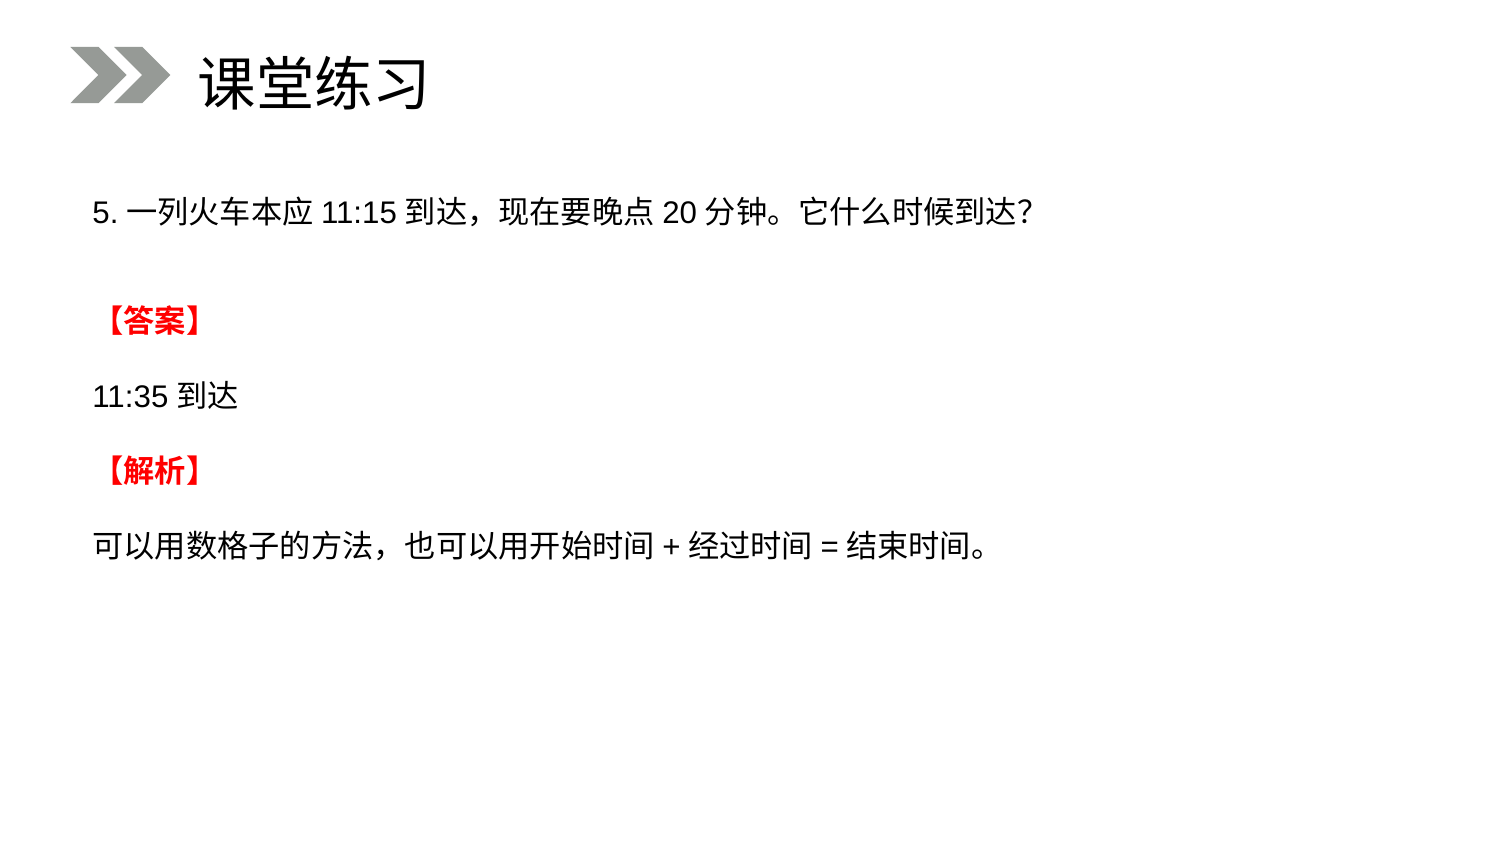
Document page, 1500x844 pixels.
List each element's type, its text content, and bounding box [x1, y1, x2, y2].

text_box 课堂练习 [186, 49, 816, 102]
text_box 5.一列火车本应11:15到达，现在要晚点20分钟。它什么时候到达？ [81, 168, 1242, 236]
text_box 【答案】 11:35到达 【解析】 可以用数格子的方法，也可以用开始时间+经过时间=结束时间。 [81, 258, 1192, 570]
